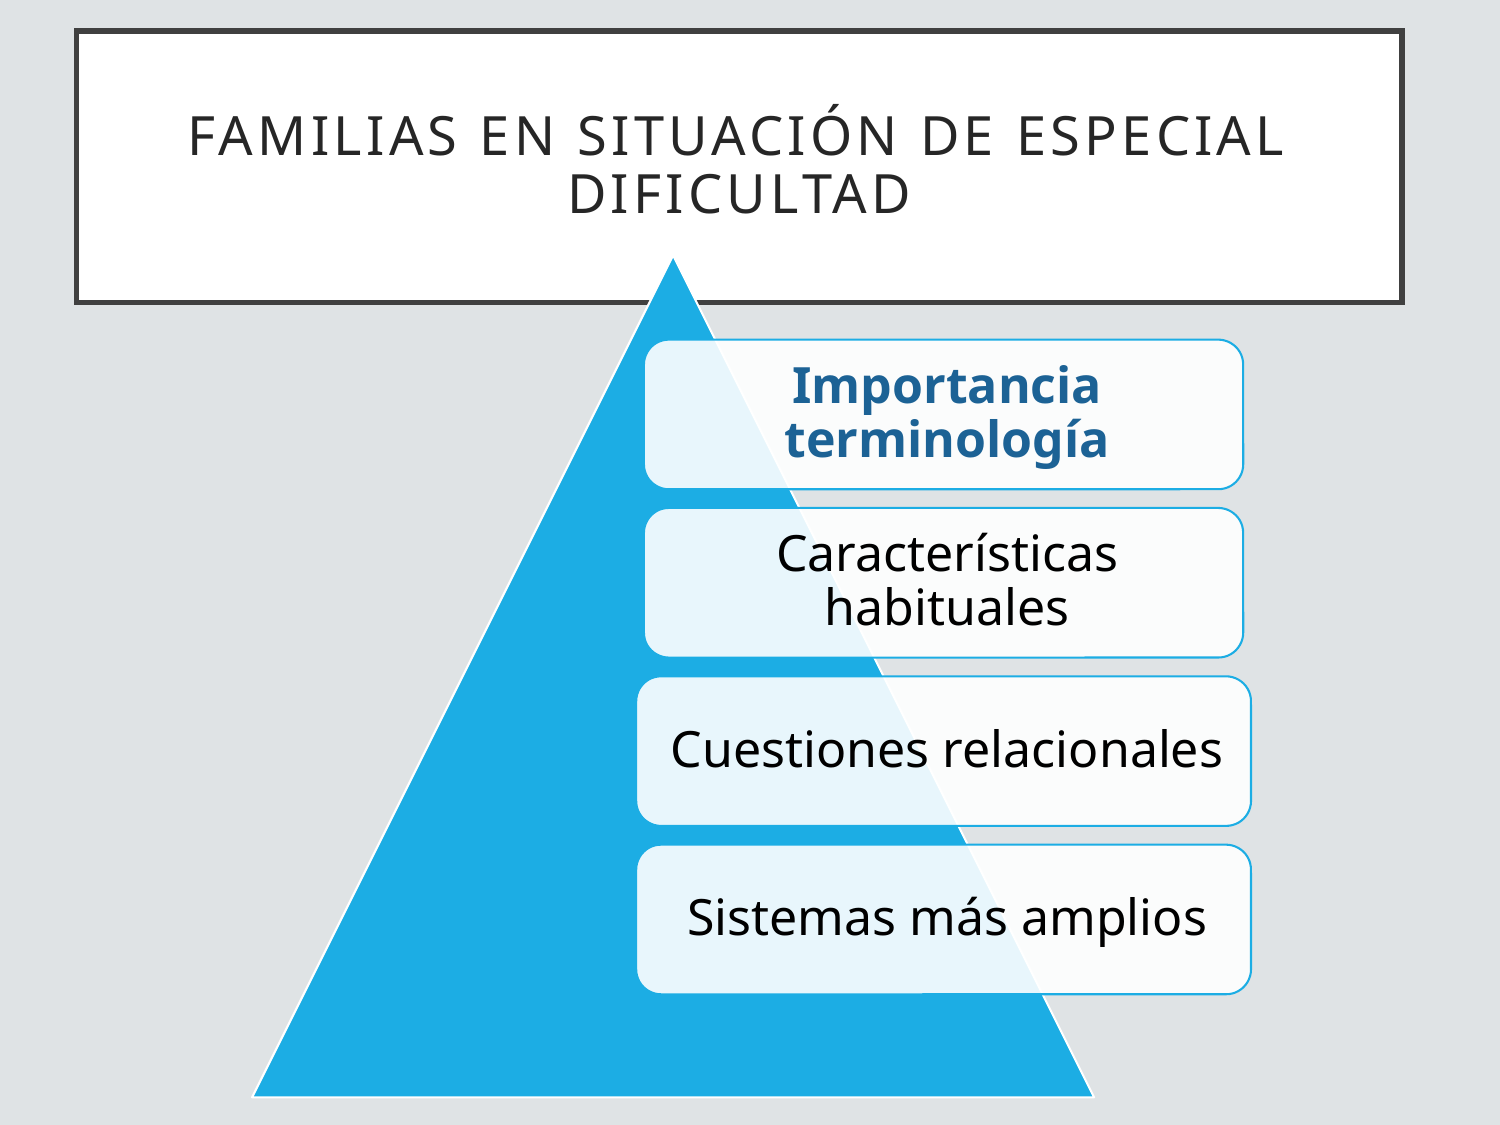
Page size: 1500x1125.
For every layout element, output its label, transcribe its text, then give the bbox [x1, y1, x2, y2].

title Familias en situación de especial dificultad [74, 28, 1405, 255]
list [41, 255, 1459, 1098]
